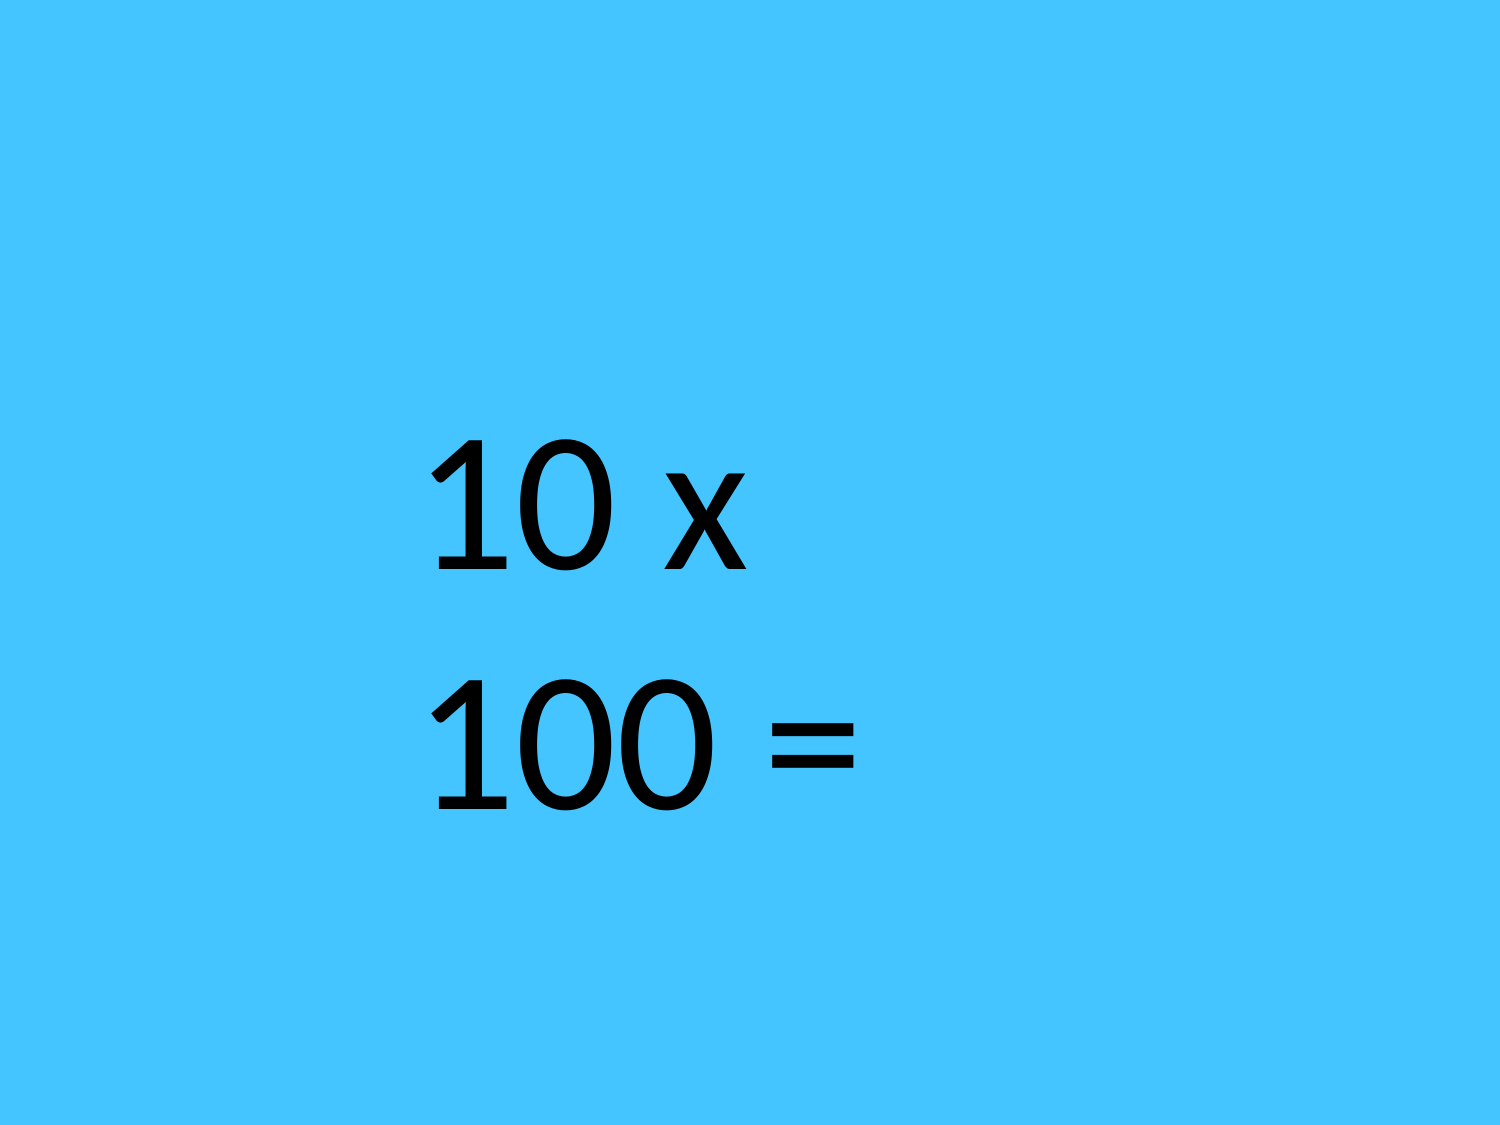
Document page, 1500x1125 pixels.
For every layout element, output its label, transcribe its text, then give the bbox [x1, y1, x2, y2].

text_box 10 x 100 = [399, 362, 1063, 858]
